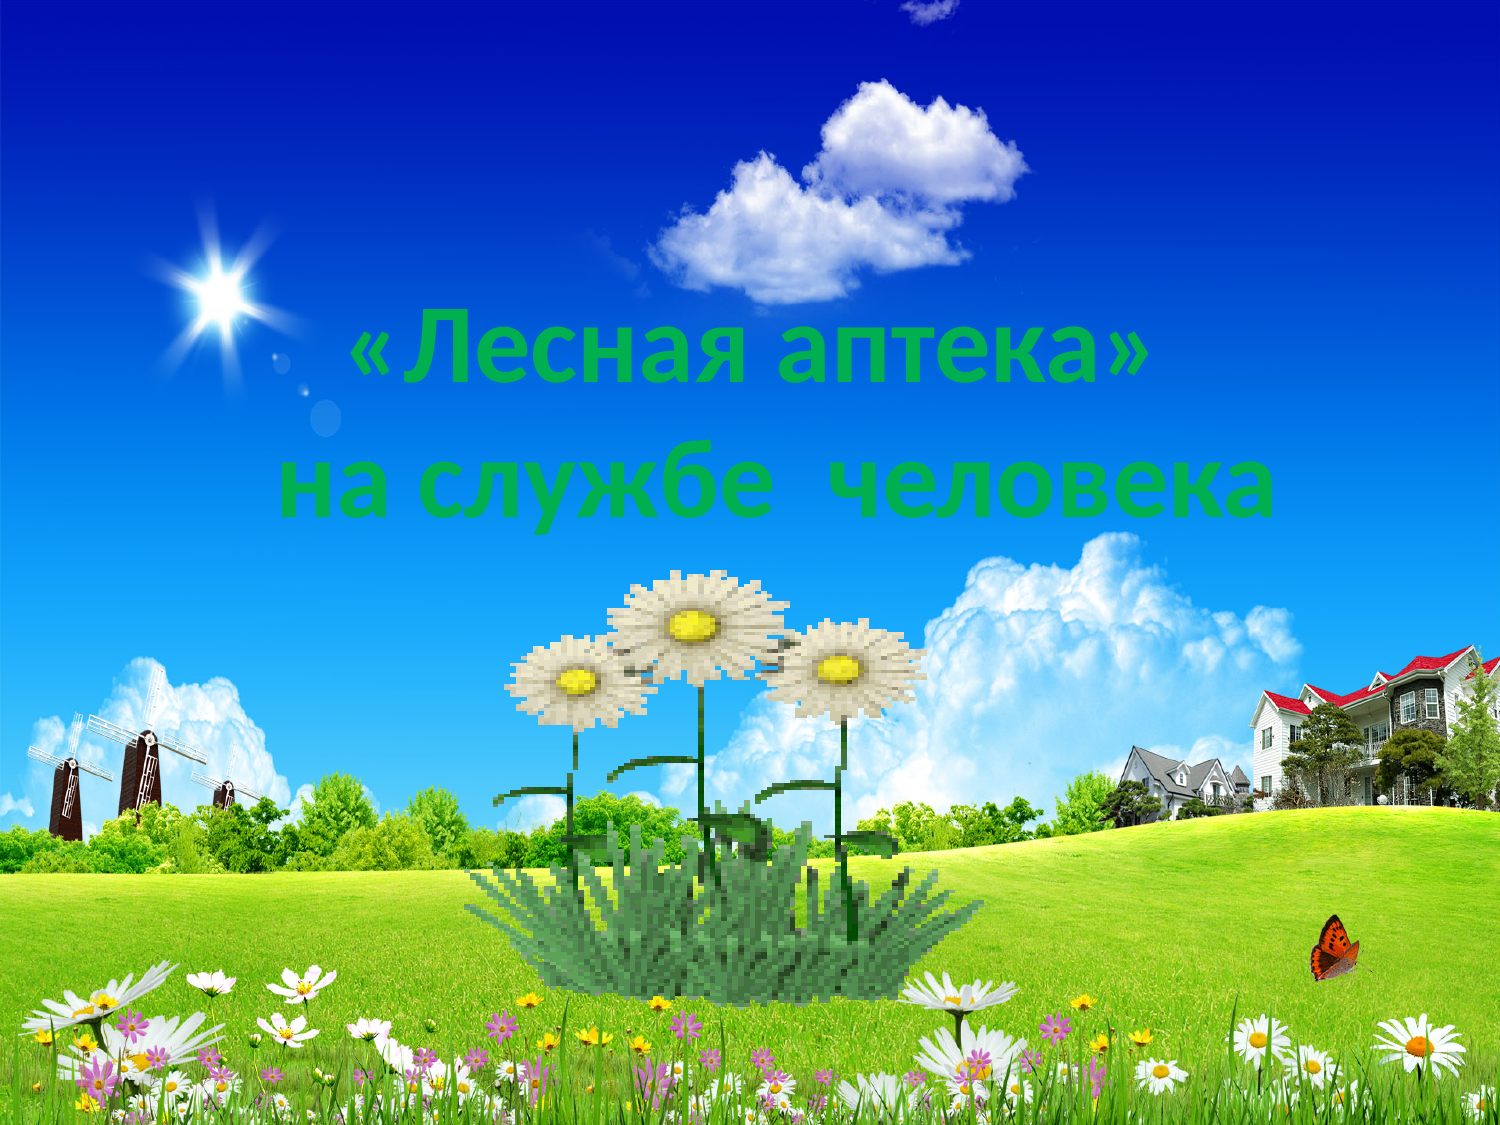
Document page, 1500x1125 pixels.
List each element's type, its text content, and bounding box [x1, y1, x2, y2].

picture [0, 0, 1500, 1125]
text_box «Лесная аптека» на службе человека [234, 262, 1295, 548]
